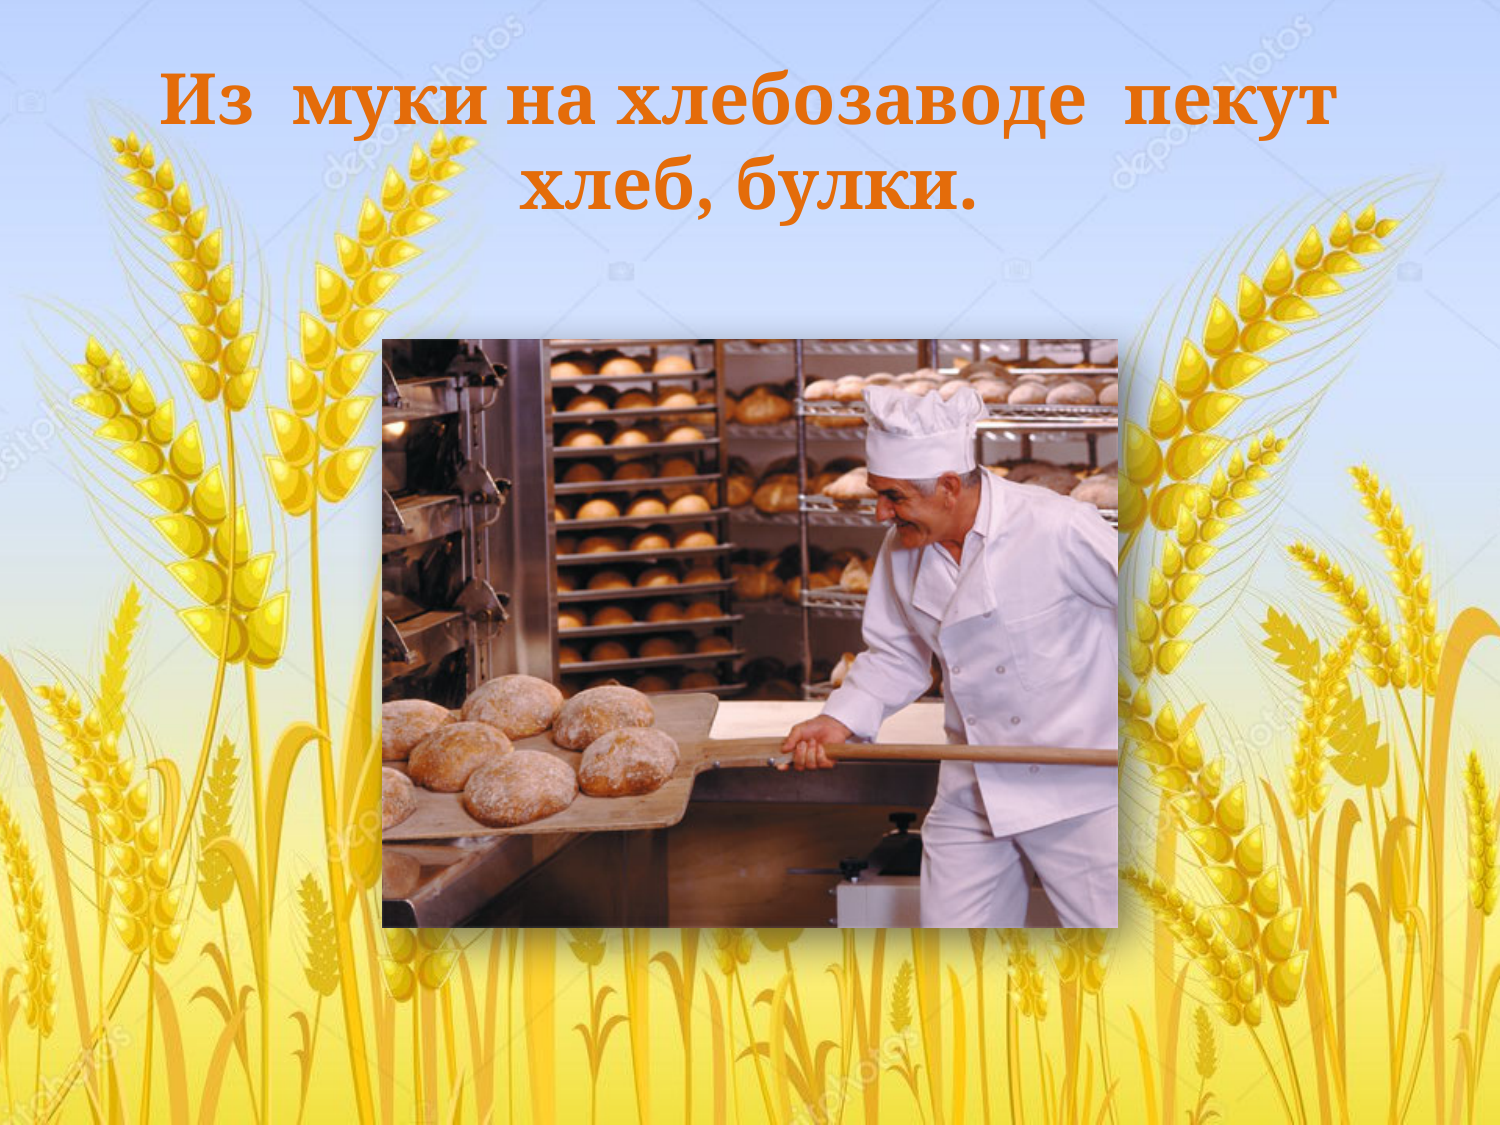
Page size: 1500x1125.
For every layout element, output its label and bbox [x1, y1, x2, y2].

picture [0, 0, 1500, 1125]
list [382, 339, 1118, 928]
